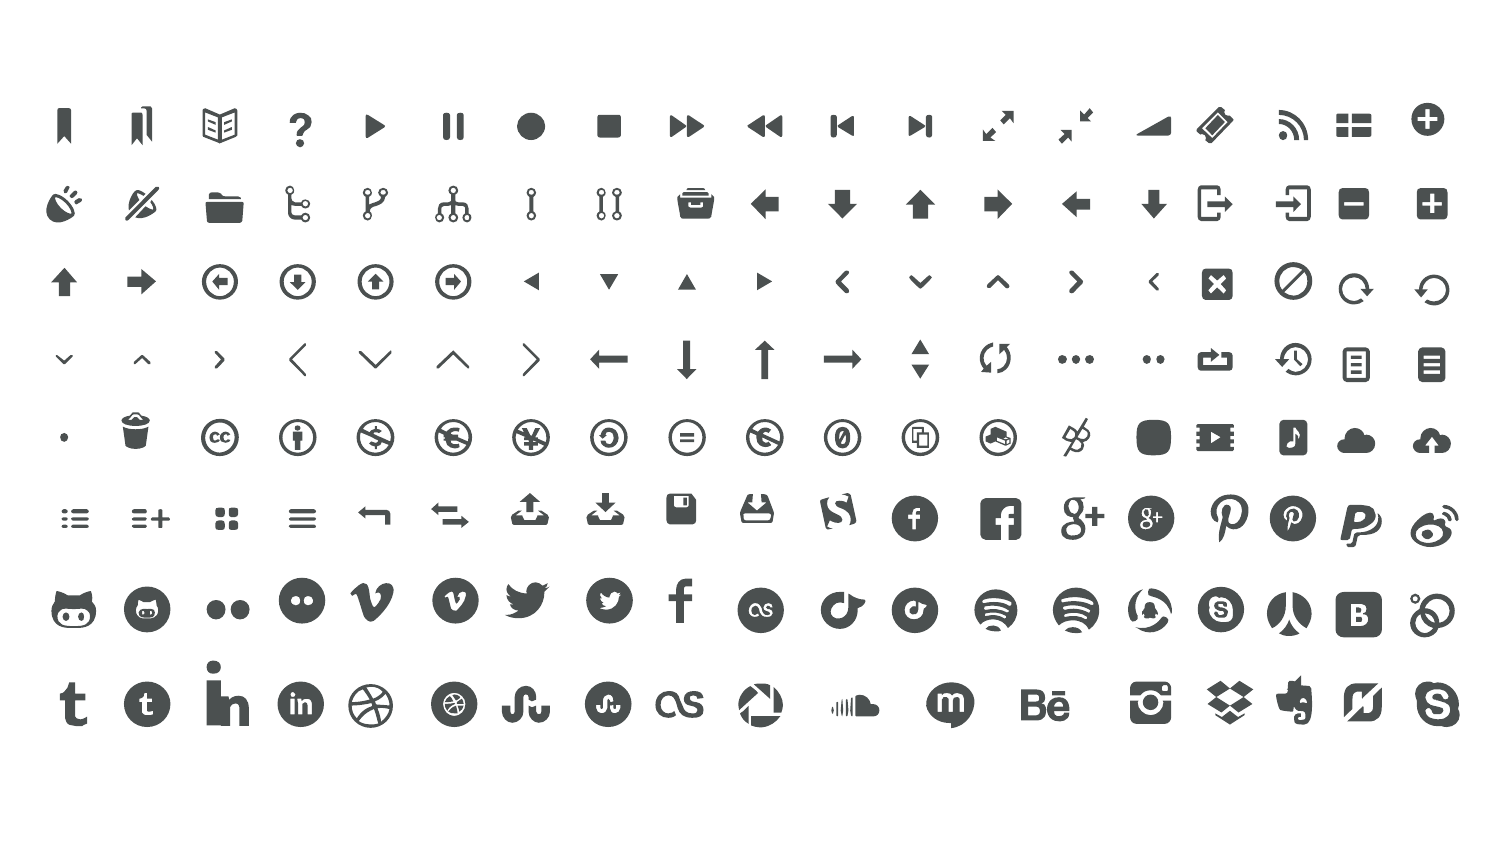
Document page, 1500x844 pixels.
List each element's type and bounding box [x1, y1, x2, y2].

text_box [201, 264, 238, 300]
text_box [1061, 417, 1091, 457]
text_box [1335, 591, 1382, 638]
text_box [278, 577, 326, 624]
text_box [747, 115, 783, 137]
text_box [122, 426, 149, 449]
text_box [295, 139, 305, 148]
text_box [51, 267, 78, 297]
text_box [528, 705, 550, 723]
text_box [526, 187, 537, 221]
text_box [121, 412, 150, 426]
text_box [288, 517, 317, 521]
text_box [285, 185, 311, 223]
text_box [668, 419, 706, 457]
text_box [1128, 589, 1143, 622]
text_box [431, 502, 458, 516]
text_box [682, 192, 709, 196]
text_box [751, 716, 781, 728]
text_box [1142, 355, 1151, 364]
text_box [1418, 347, 1446, 383]
text_box [1197, 348, 1233, 371]
text_box [436, 350, 470, 369]
text_box [504, 582, 550, 619]
text_box [1058, 129, 1072, 144]
text_box [1197, 185, 1221, 222]
text_box [827, 189, 858, 219]
text_box [1196, 107, 1234, 144]
text_box [666, 493, 697, 525]
text_box [738, 686, 759, 711]
text_box [443, 112, 451, 141]
text_box [1285, 185, 1311, 222]
text_box [599, 274, 619, 290]
text_box [230, 600, 250, 620]
text_box [55, 355, 73, 365]
text_box [59, 682, 88, 727]
text_box [1412, 427, 1451, 453]
text_box [1351, 127, 1372, 137]
text_box [510, 510, 549, 525]
text_box [1410, 512, 1452, 548]
text_box [288, 509, 317, 514]
text_box [1411, 102, 1445, 136]
text_box [131, 517, 147, 521]
text_box [1286, 675, 1302, 690]
text_box [123, 681, 171, 728]
text_box [823, 349, 862, 369]
text_box [1292, 592, 1312, 629]
text_box [69, 190, 78, 199]
text_box [442, 515, 469, 528]
text_box [773, 686, 783, 713]
text_box [1442, 504, 1459, 522]
text_box [1415, 681, 1460, 728]
text_box [294, 425, 301, 431]
text_box [1064, 627, 1083, 634]
text_box [1276, 685, 1313, 725]
text_box [365, 114, 386, 138]
text_box [150, 509, 170, 528]
text_box [668, 578, 693, 623]
text_box [855, 694, 880, 717]
text_box [1142, 694, 1159, 711]
text_box [214, 351, 225, 369]
text_box [677, 340, 697, 380]
text_box [1142, 602, 1159, 619]
text_box [584, 681, 632, 728]
text_box [979, 342, 994, 373]
text_box [127, 268, 156, 295]
text_box [1338, 188, 1370, 220]
text_box [125, 186, 160, 221]
text_box [891, 587, 939, 634]
text_box [348, 684, 393, 728]
text_box [1197, 586, 1245, 633]
text_box [1347, 687, 1382, 722]
text_box [1071, 355, 1081, 364]
text_box [46, 193, 75, 223]
text_box [1085, 506, 1105, 526]
text_box [1148, 273, 1159, 291]
text_box [997, 343, 1011, 374]
text_box [522, 343, 540, 377]
text_box [141, 106, 153, 142]
text_box [512, 419, 550, 457]
text_box [215, 507, 225, 518]
text_box [677, 274, 696, 290]
text_box [926, 682, 975, 729]
text_box [1130, 700, 1172, 724]
text_box [1414, 274, 1450, 306]
text_box [435, 185, 472, 223]
text_box [206, 680, 221, 726]
text_box [984, 189, 1013, 220]
text_box [982, 127, 997, 141]
text_box [356, 419, 395, 457]
text_box [1080, 108, 1094, 122]
text_box [597, 114, 621, 138]
text_box [131, 509, 147, 514]
text_box [1148, 588, 1172, 615]
text_box [220, 695, 249, 726]
text_box [1337, 427, 1376, 453]
text_box [905, 189, 936, 219]
text_box [456, 112, 464, 141]
text_box [909, 275, 932, 289]
text_box [757, 272, 773, 291]
text_box [596, 187, 606, 221]
text_box [215, 520, 225, 530]
text_box [1052, 587, 1100, 630]
text_box [753, 683, 771, 699]
text_box [655, 691, 704, 718]
text_box [519, 493, 541, 513]
text_box [1269, 495, 1317, 542]
text_box [1336, 127, 1349, 137]
text_box [980, 498, 1022, 540]
text_box [123, 586, 171, 633]
text_box [63, 185, 70, 194]
text_box [131, 524, 147, 528]
text_box [1021, 689, 1070, 722]
text_box [288, 524, 317, 528]
text_box [206, 660, 221, 674]
text_box [830, 114, 854, 138]
text_box [985, 625, 1001, 632]
text_box [206, 600, 226, 620]
text_box [71, 524, 89, 528]
text_box [362, 187, 389, 221]
text_box [669, 115, 705, 137]
text_box [823, 419, 862, 457]
text_box [755, 340, 775, 380]
text_box [1206, 680, 1254, 713]
text_box [205, 201, 244, 223]
text_box [277, 681, 324, 728]
text_box [840, 698, 844, 717]
text_box [590, 349, 628, 369]
text_box [986, 275, 1010, 289]
text_box [595, 493, 616, 513]
text_box [1343, 683, 1379, 718]
text_box [202, 108, 238, 144]
text_box [1069, 270, 1084, 294]
text_box [901, 419, 940, 457]
text_box [891, 495, 939, 542]
text_box [1085, 355, 1094, 364]
text_box [911, 364, 930, 379]
text_box [1278, 109, 1309, 141]
text_box [434, 419, 473, 457]
text_box [1136, 116, 1172, 136]
text_box [1340, 504, 1376, 541]
text_box [1275, 342, 1312, 376]
text_box [1274, 262, 1313, 300]
text_box [1196, 424, 1234, 452]
text_box [586, 577, 633, 624]
text_box [590, 419, 628, 457]
text_box [745, 419, 784, 457]
text_box [820, 591, 866, 629]
text_box [1275, 196, 1301, 212]
text_box [358, 350, 392, 369]
text_box [228, 507, 239, 518]
text_box [228, 520, 239, 530]
text_box [1141, 189, 1168, 219]
text_box [911, 339, 930, 355]
text_box [677, 194, 715, 219]
text_box [357, 264, 394, 300]
text_box [1210, 494, 1249, 543]
text_box [1130, 681, 1172, 696]
text_box [1136, 419, 1172, 456]
text_box [979, 419, 1017, 457]
text_box [1201, 268, 1233, 300]
text_box [60, 432, 69, 442]
text_box [292, 431, 303, 450]
text_box [133, 355, 151, 365]
text_box [74, 198, 82, 205]
text_box [1278, 619, 1300, 636]
text_box [201, 418, 239, 457]
text_box [1338, 273, 1374, 305]
text_box [71, 509, 89, 514]
text_box [435, 264, 472, 300]
text_box [819, 493, 858, 530]
text_box [1207, 196, 1233, 212]
text_box [740, 494, 774, 523]
text_box [612, 187, 622, 221]
text_box [750, 189, 779, 220]
text_box [1000, 110, 1014, 125]
text_box [1346, 513, 1382, 548]
text_box [1156, 355, 1165, 364]
text_box [1279, 419, 1308, 456]
text_box [1410, 593, 1455, 638]
text_box [908, 114, 933, 138]
text_box [289, 112, 312, 136]
text_box [279, 419, 317, 457]
text_box [1215, 710, 1245, 725]
text_box [431, 681, 478, 728]
text_box [1061, 497, 1086, 540]
text_box [835, 270, 850, 294]
text_box [1057, 355, 1067, 364]
text_box [523, 272, 539, 291]
text_box [740, 705, 749, 724]
text_box [208, 192, 241, 200]
text_box [131, 112, 143, 146]
text_box [1266, 592, 1286, 629]
text_box [1416, 188, 1448, 220]
text_box [358, 506, 391, 525]
text_box [350, 582, 394, 622]
text_box [71, 517, 89, 521]
text_box [1287, 680, 1294, 688]
text_box [1061, 191, 1091, 218]
text_box [1128, 495, 1175, 542]
text_box [501, 685, 537, 723]
text_box [1336, 113, 1349, 124]
text_box [51, 591, 97, 628]
text_box [279, 264, 316, 300]
text_box [289, 343, 306, 377]
text_box [586, 510, 625, 525]
text_box [974, 589, 1018, 628]
text_box [845, 698, 849, 717]
text_box [517, 112, 546, 141]
text_box [1342, 347, 1370, 383]
text_box [432, 577, 479, 624]
text_box [1135, 616, 1169, 633]
text_box [1351, 113, 1372, 124]
text_box [57, 108, 72, 144]
text_box [737, 587, 784, 634]
